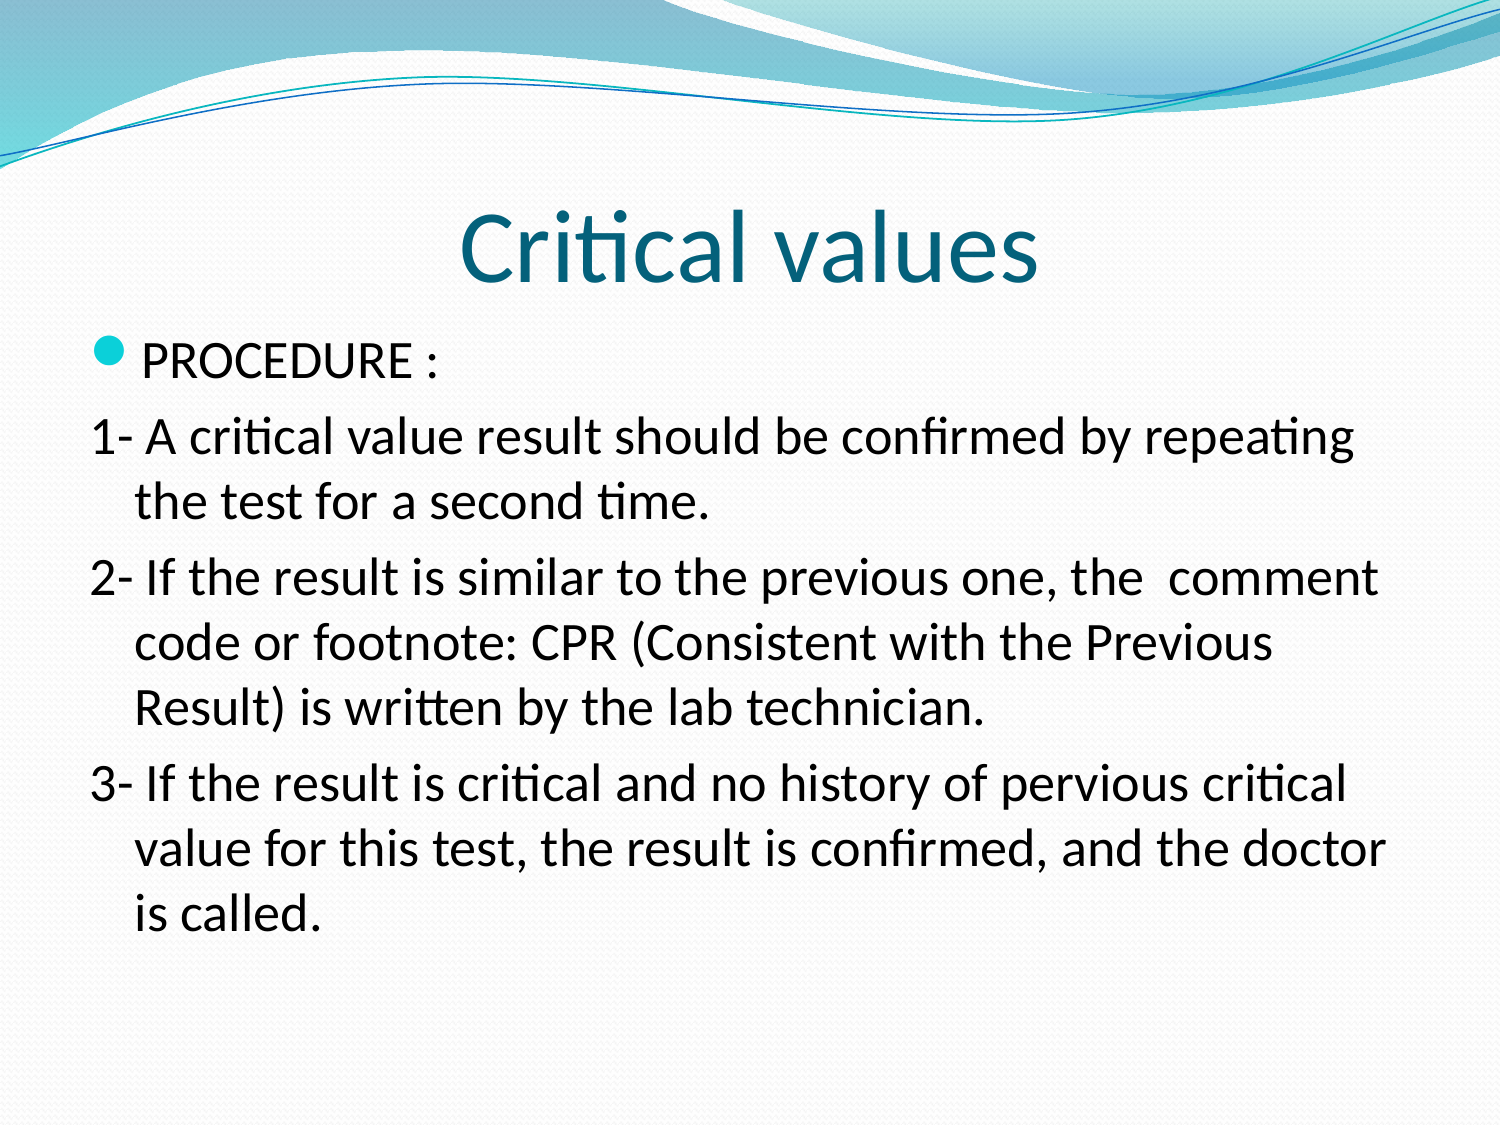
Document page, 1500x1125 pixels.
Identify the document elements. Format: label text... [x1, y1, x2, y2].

list PROCEDURE : 1- A critical value result should be confirmed by repeating the test for a second time. 2- If the result is similar to the previous one, the comment code or footnote: CPR (Consistent with the Previous Result) is written by the lab technician. 3- If the result is critical and no history of pervious critical value for this test, the result is confirmed, and the doctor is called. [75, 317, 1425, 1038]
title Critical values [75, 115, 1425, 303]
